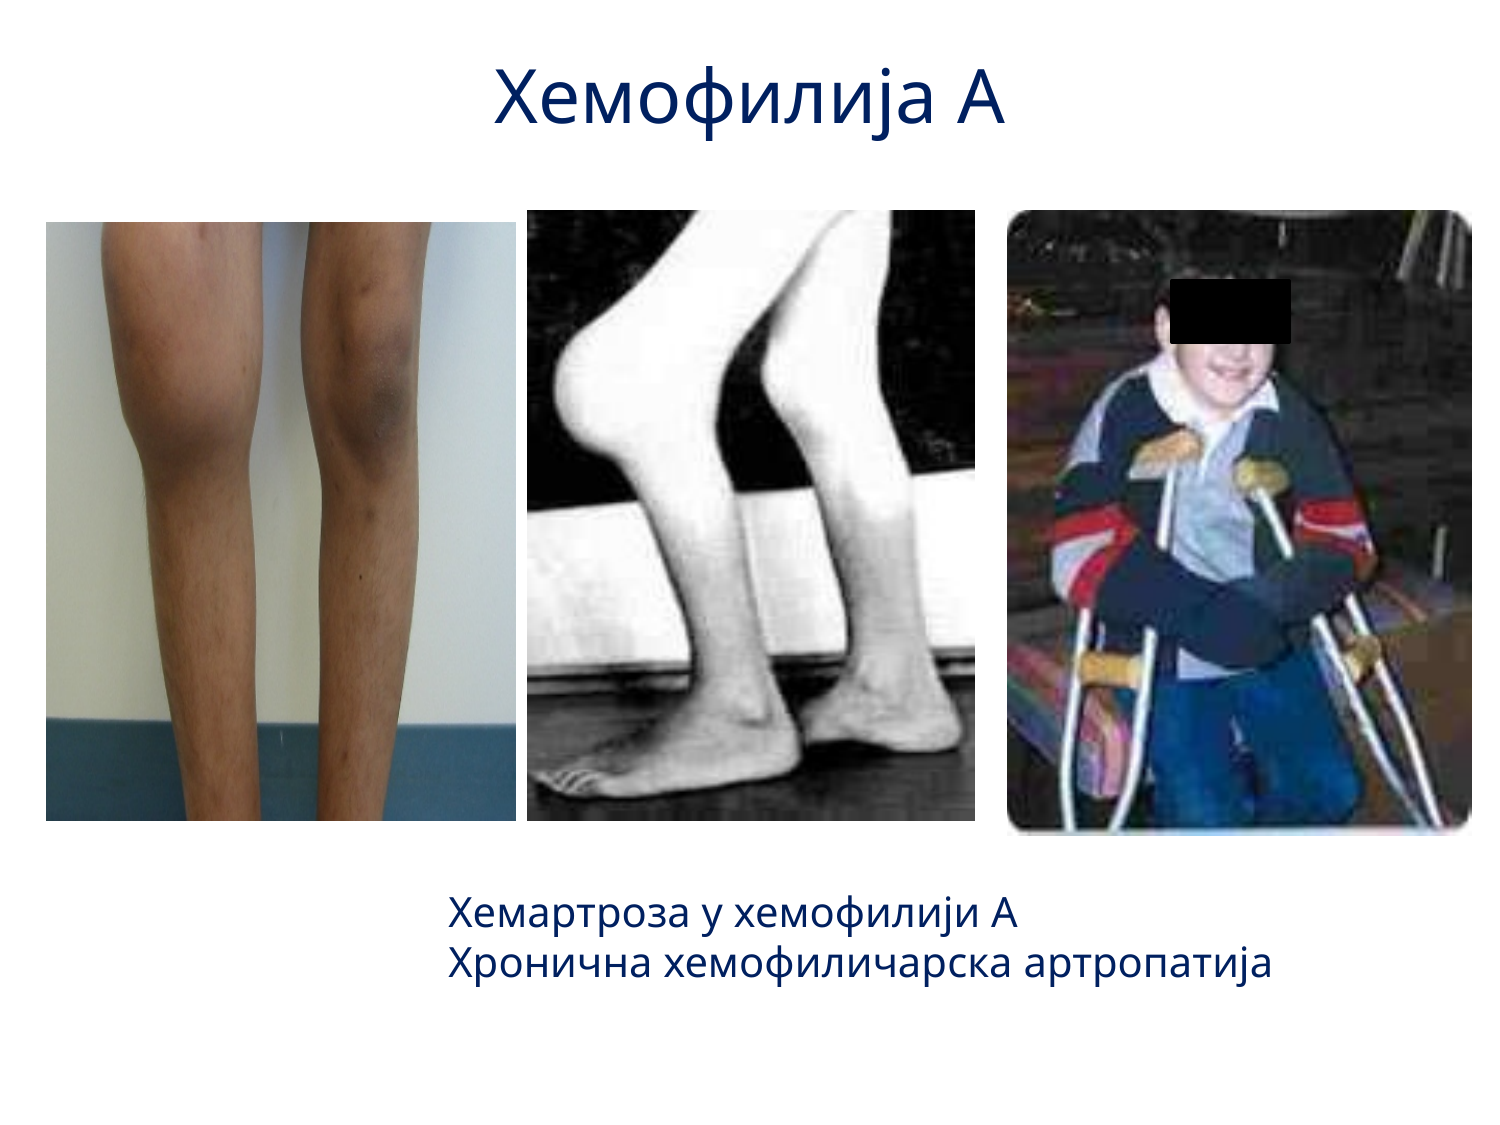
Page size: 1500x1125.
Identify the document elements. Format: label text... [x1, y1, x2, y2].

picture [1007, 210, 1472, 837]
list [46, 222, 516, 821]
title Хемофилија А [75, 45, 1425, 233]
text_box Хемартроза у хемофилији А Хронична хемофиличарска артропатија [433, 878, 1301, 1039]
picture [527, 210, 975, 821]
